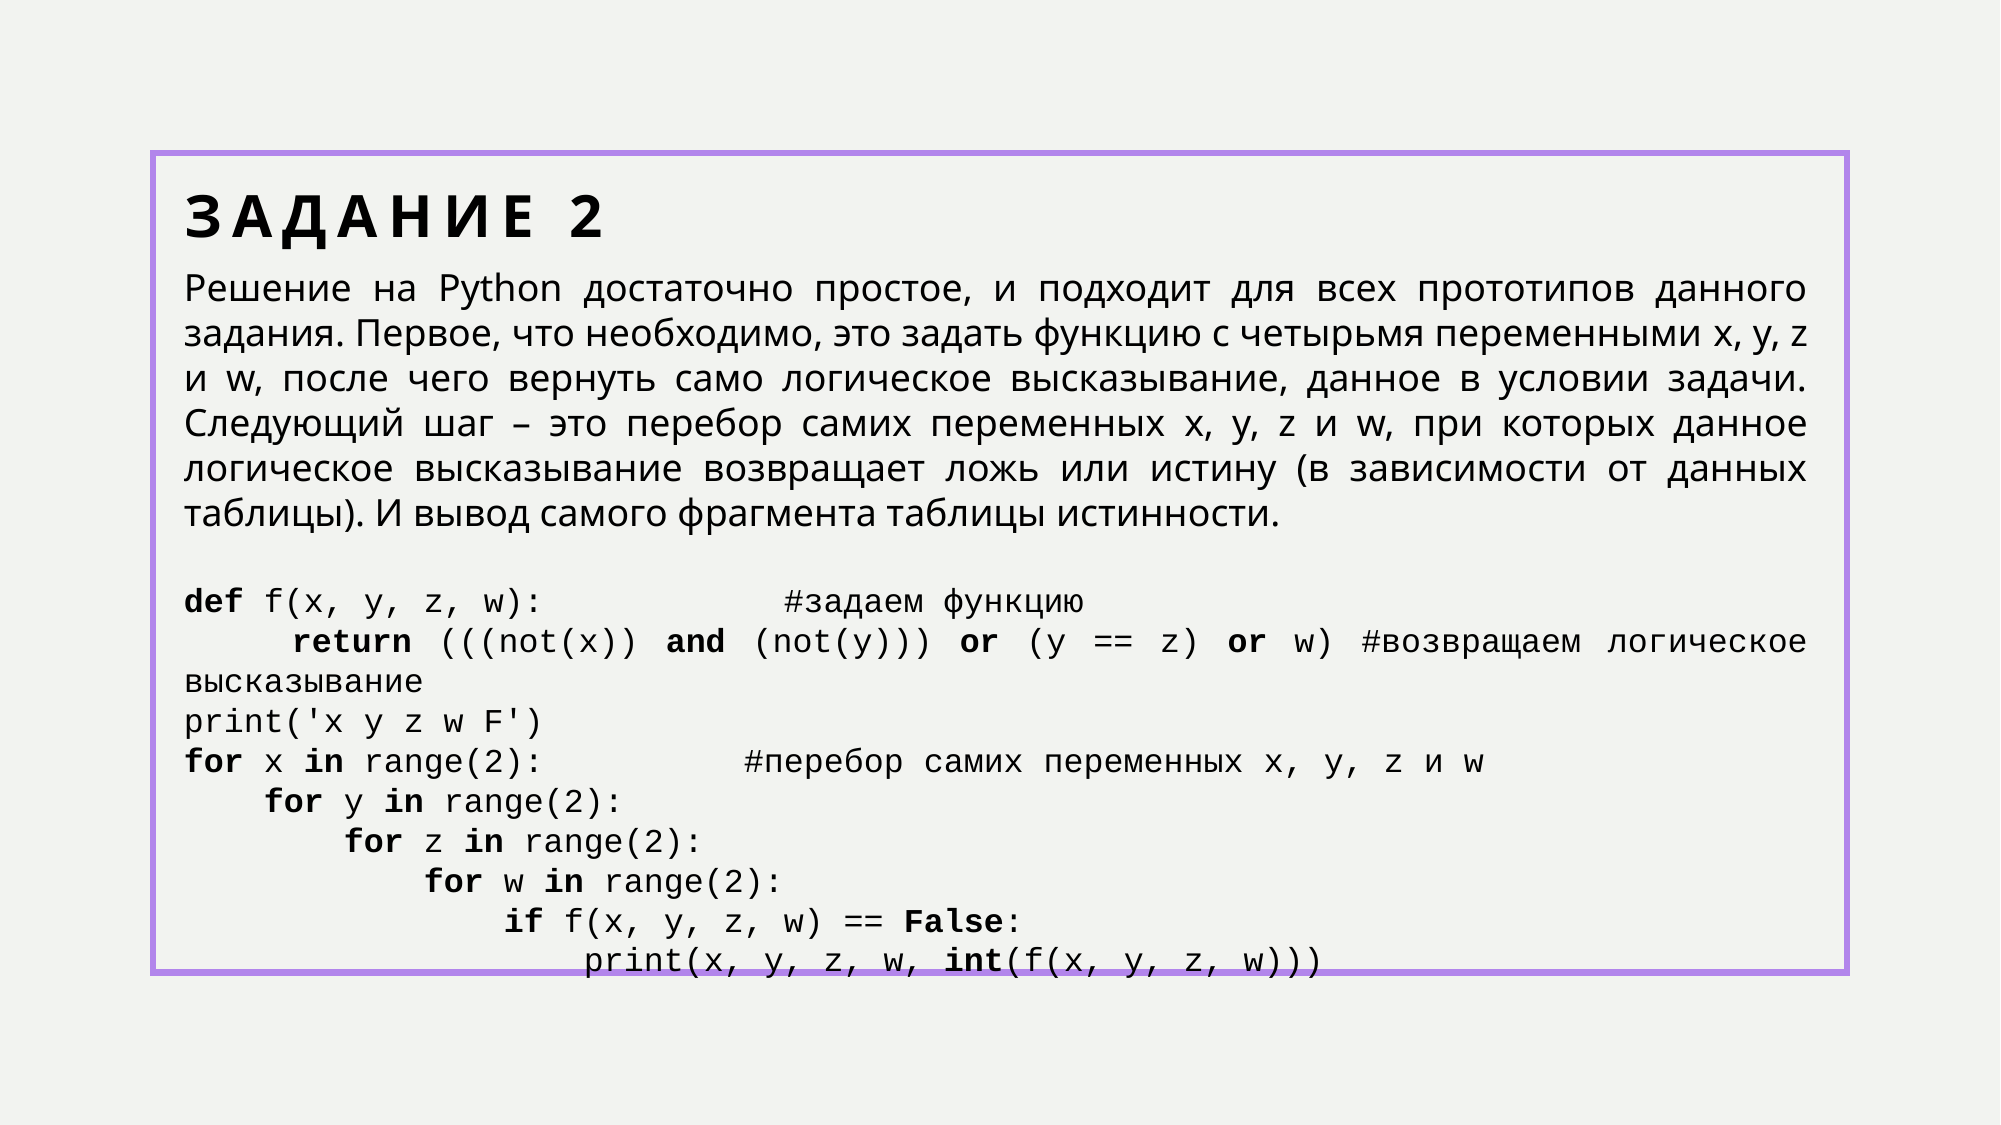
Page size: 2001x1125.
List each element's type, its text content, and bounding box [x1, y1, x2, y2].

title Задание 2 [169, 80, 1642, 257]
text_box Решение на Python достаточно простое, и подходит для всех прототипов данного задания. Первое, что необходимо, это задать функцию с четырьмя переменными x, y, z и w, после чего вернуть само логическое высказывание, данное в условии задачи. Следующий шаг – это перебор самих переменных x, y, z и w, при которых данное логическое высказывание возвращает ложь или истину (в зависимости от данных таблицы). И вывод самого фрагмента таблицы истинности. def f(x, y, z, w): #задаем функцию return (((not(x)) and (not(y))) or (y == z) or w) #возвращаем логическое высказывание print('x y z w F') for x in range(2): #перебор самих переменных x, y, z и w for y in range(2): for z in range(2): for w in range(2): if f(x, y, z, w) == False: print(x, y, z, w, int(f(x, y, z, w))) [169, 256, 1823, 986]
